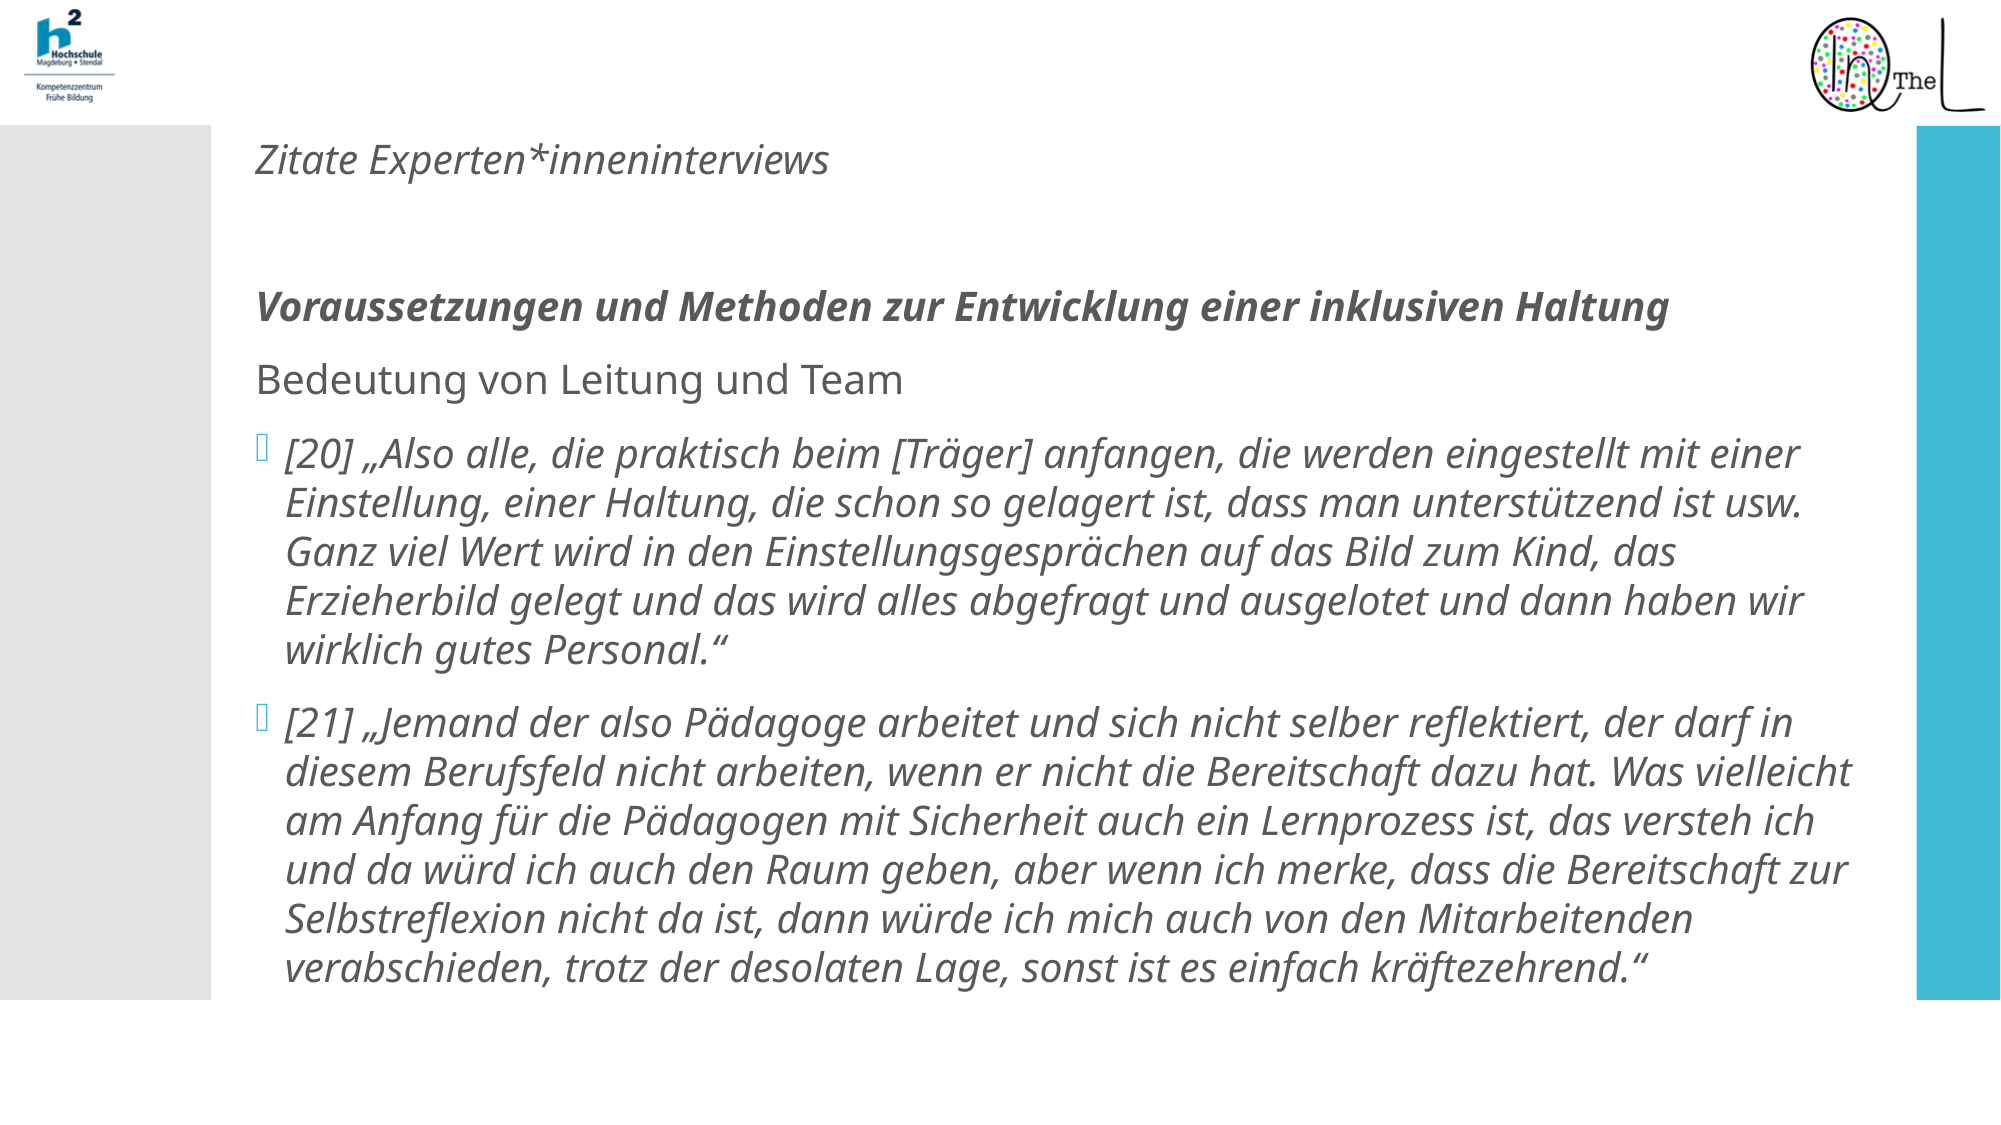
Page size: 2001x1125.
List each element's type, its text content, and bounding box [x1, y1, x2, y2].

text_box [1916, 125, 2000, 1001]
picture [13, 0, 127, 113]
list Zitate Experten*inneninterviews Voraussetzungen und Methoden zur Entwicklung einer inklusiven Haltung Bedeutung von Leitung und Team [20] „Also alle, die praktisch beim [Träger] anfangen, die werden eingestellt mit einer Einstellung, einer Haltung, die schon so gelagert ist, dass man unterstützend ist usw. Ganz viel Wert wird in den Einstellungsgesprächen auf das Bild zum Kind, das Erzieherbild gelegt und das wird alles abgefragt und ausgelotet und dann haben wir wirklich gutes Personal.“ [21] „Jemand der also Pädagoge arbeitet und sich nicht selber reflektiert, der darf in diesem Berufsfeld nicht arbeiten, wenn er nicht die Bereitschaft dazu hat. Was vielleicht am Anfang für die Pädagogen mit Sicherheit auch ein Lernprozess ist, das versteh ich und da würd ich auch den Raum geben, aber wenn ich merke, dass die Bereitschaft zur Selbstreflexion nicht da ist, dann würde ich mich auch von den Mitarbeitenden verabschieden, trotz der desolaten Lage, sonst ist es einfach kräftezehrend.“ [240, 125, 1888, 1043]
text_box [0, 0, 2000, 1125]
text_box [0, 124, 212, 1001]
picture [1809, 17, 1987, 113]
